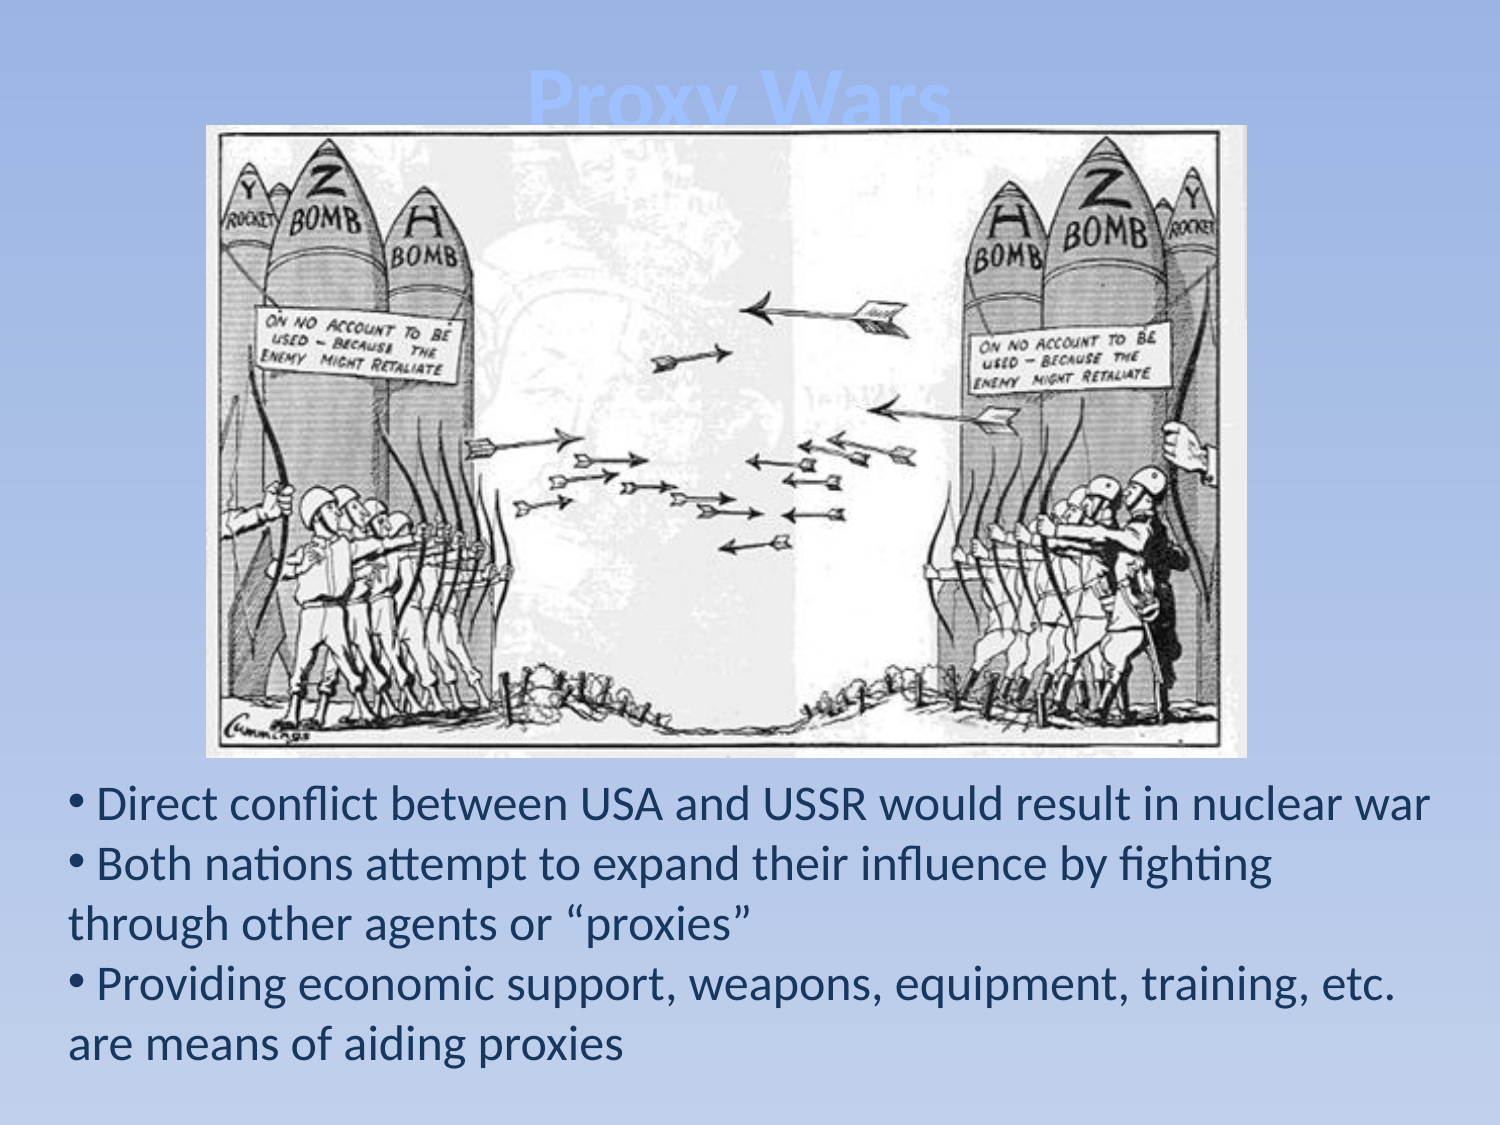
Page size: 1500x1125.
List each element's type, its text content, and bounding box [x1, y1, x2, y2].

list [206, 125, 1247, 758]
title Proxy Wars [64, 0, 1415, 188]
text_box Direct conflict between USA and USSR would result in nuclear war Both nations attempt to expand their influence by fighting through other agents or “proxies” Providing economic support, weapons, equipment, training, etc. are means of aiding proxies [53, 763, 1447, 1078]
